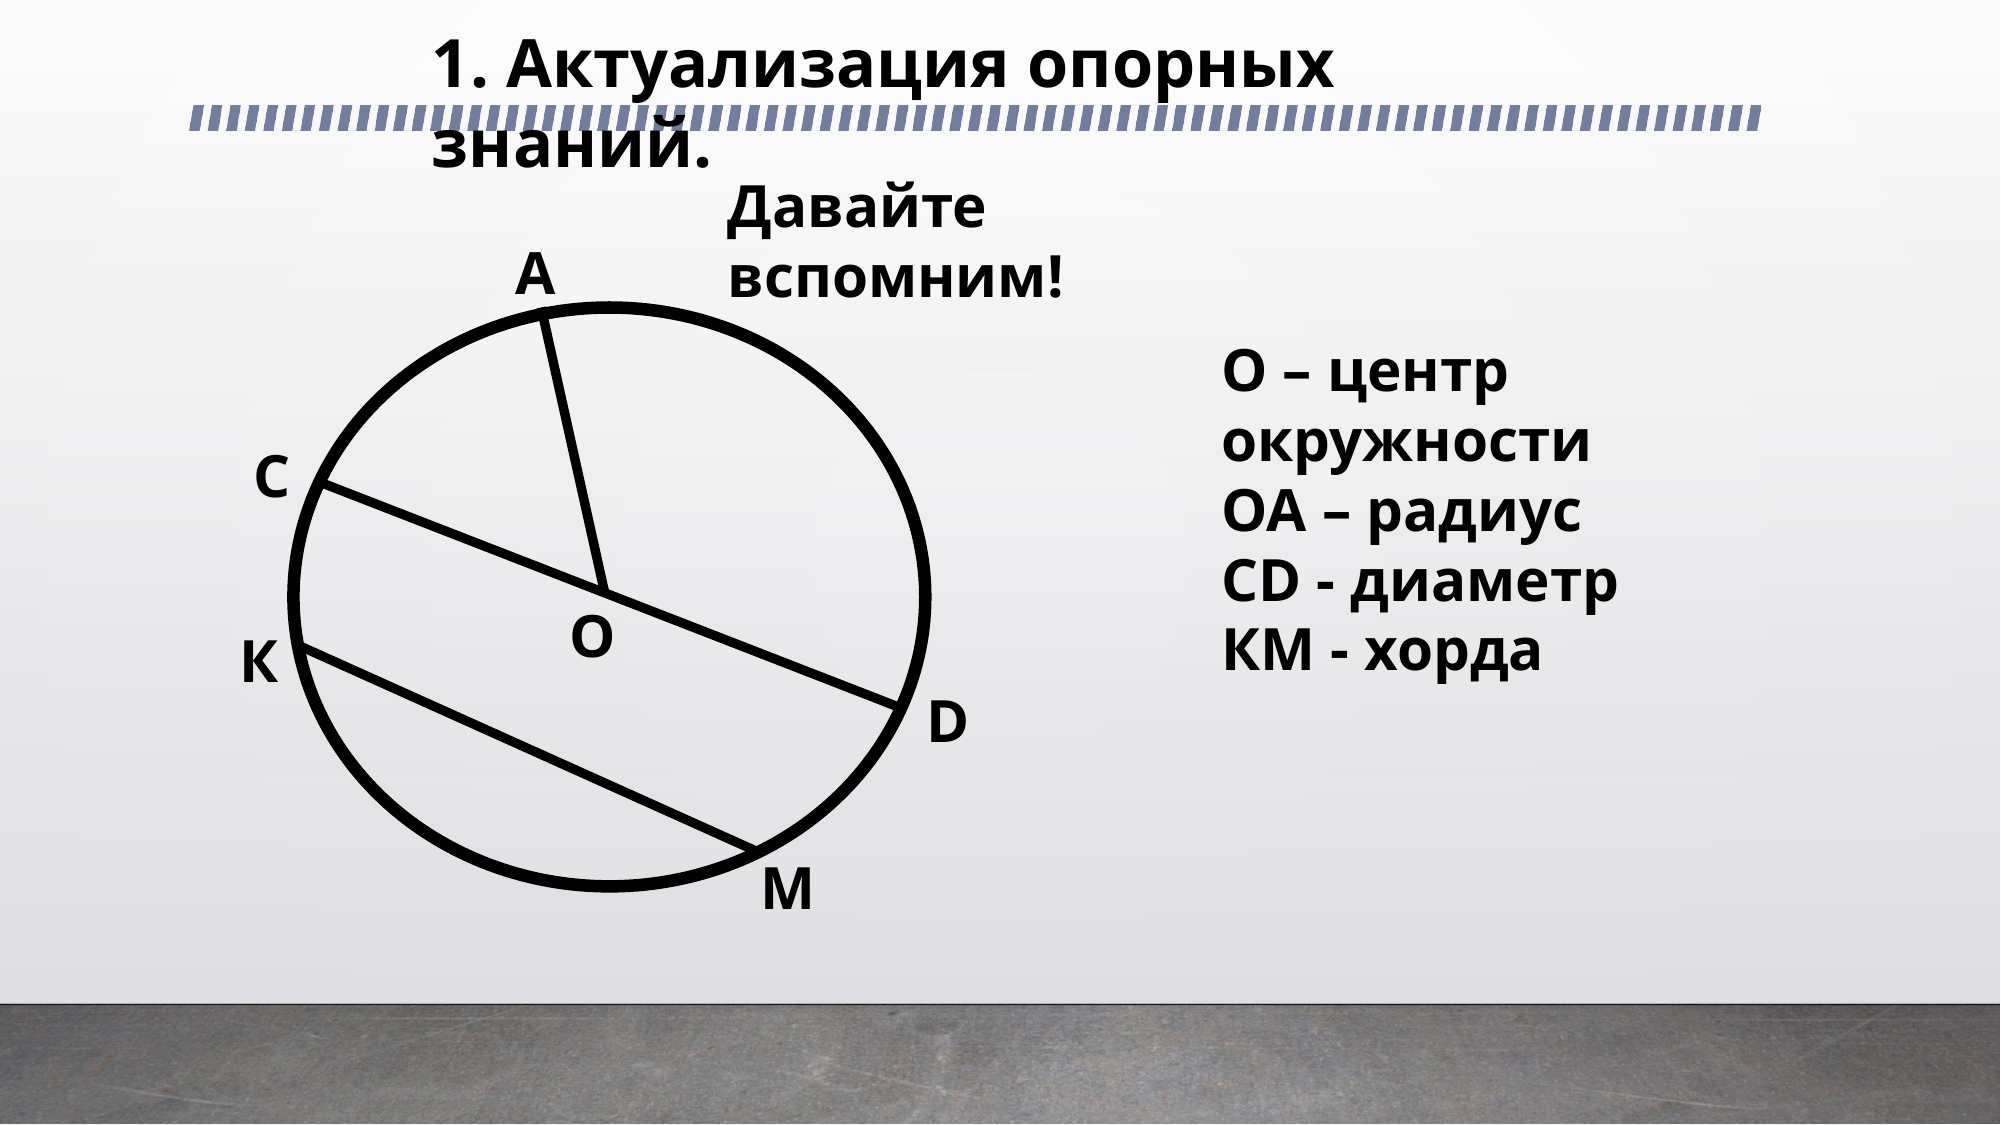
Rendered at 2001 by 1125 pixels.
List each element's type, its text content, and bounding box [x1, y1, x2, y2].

text_box О – центр окружности ОА – радиус СD - диаметр КМ - хорда [1206, 325, 1896, 690]
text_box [294, 643, 758, 852]
text_box 1. Актуализация опорных знаний. [417, 12, 1602, 188]
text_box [540, 307, 605, 594]
text_box С [238, 431, 294, 517]
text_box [321, 482, 899, 708]
text_box К [224, 616, 280, 702]
text_box D [911, 677, 967, 762]
text_box А [500, 229, 555, 314]
text_box М [745, 843, 801, 929]
text_box [460, 852, 745, 887]
text_box [605, 307, 926, 843]
text_box Давайте вспомним! [712, 161, 1306, 316]
picture [0, 1004, 2000, 1124]
text_box [293, 315, 540, 643]
